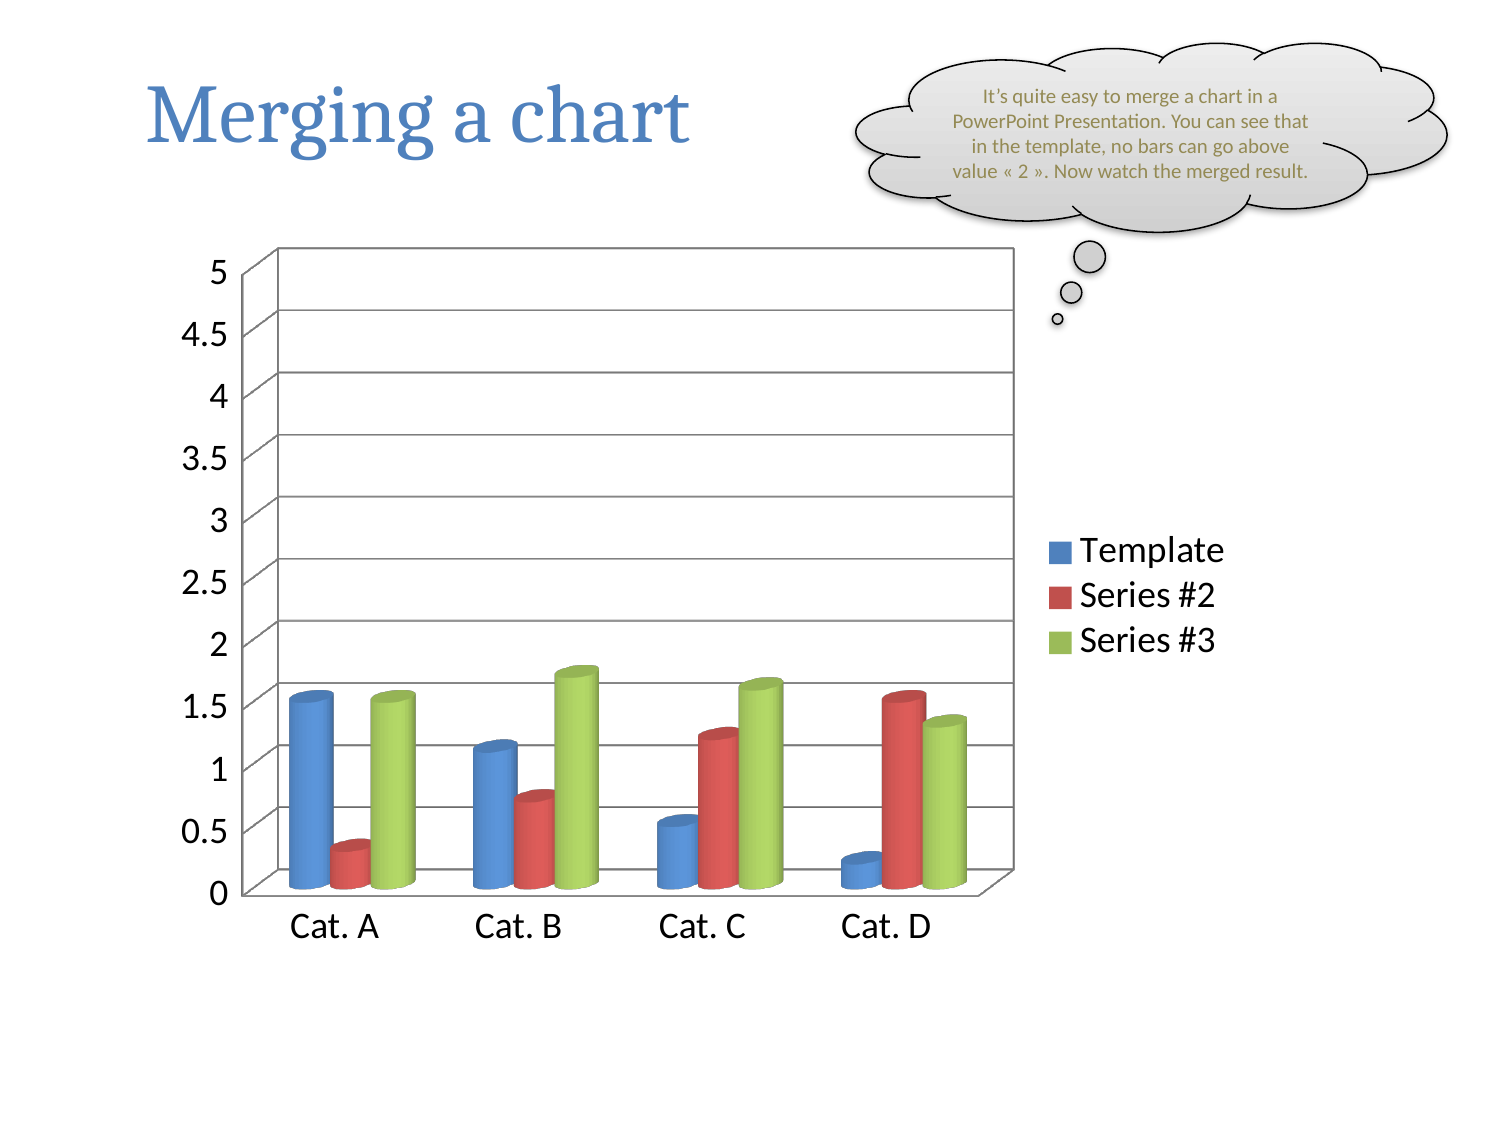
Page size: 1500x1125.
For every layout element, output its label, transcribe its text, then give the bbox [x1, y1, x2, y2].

title Merging a chart [74, 44, 763, 173]
text_box It’s quite easy to merge a chart in a PowerPoint Presentation. You can see that in the template, no bars can go above value « 2 ». Now watch the merged result. [855, 42, 1448, 230]
chart [159, 231, 1251, 965]
